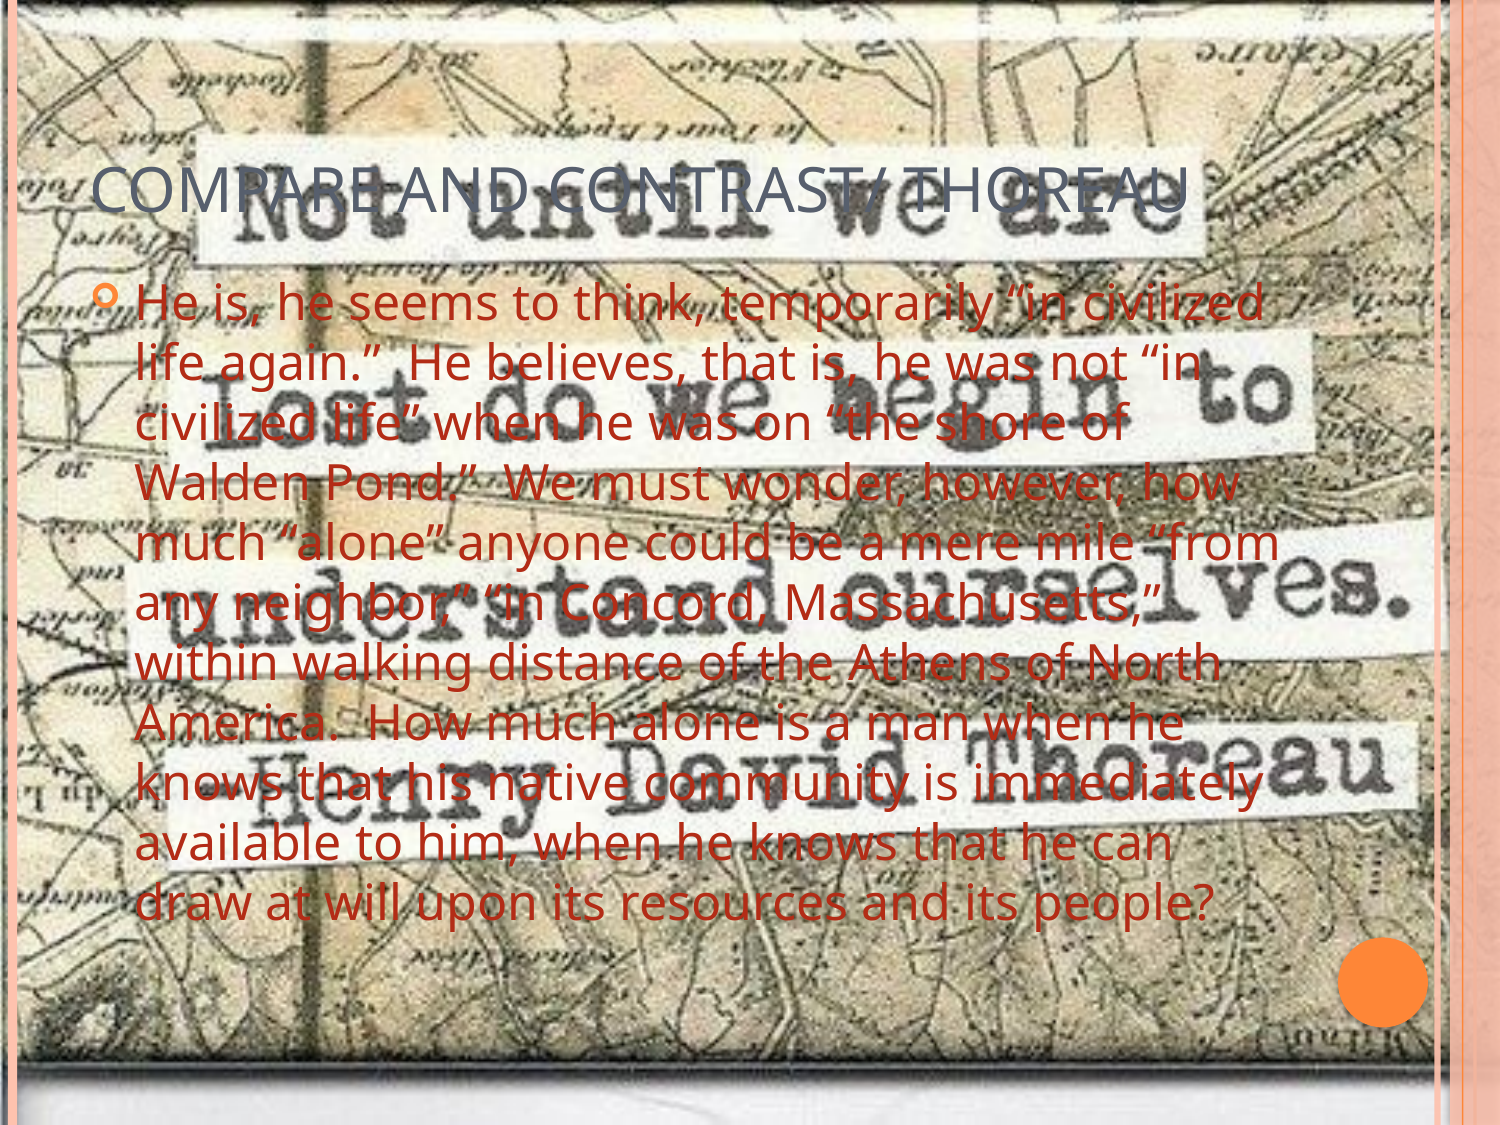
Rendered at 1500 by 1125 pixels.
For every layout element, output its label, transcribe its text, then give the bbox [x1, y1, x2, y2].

title Compare and contrast/ Thoreau [75, 45, 1300, 233]
picture [0, 0, 7, 1125]
list He is, he seems to think, temporarily “in civilized life again.” He believes, that is, he was not “in civilized life” when he was on “the shore of Walden Pond.” We must wonder, however, how much “alone” anyone could be a mere mile “from any neighbor,” “in Concord, Massachusetts,” within walking distance of the Athens of North America. How much alone is a man when he knows that his native community is immediately available to him, when he knows that he can draw at will upon its resources and its people? [75, 262, 1300, 1062]
picture [1441, 0, 1449, 1125]
picture [18, 0, 1434, 1125]
